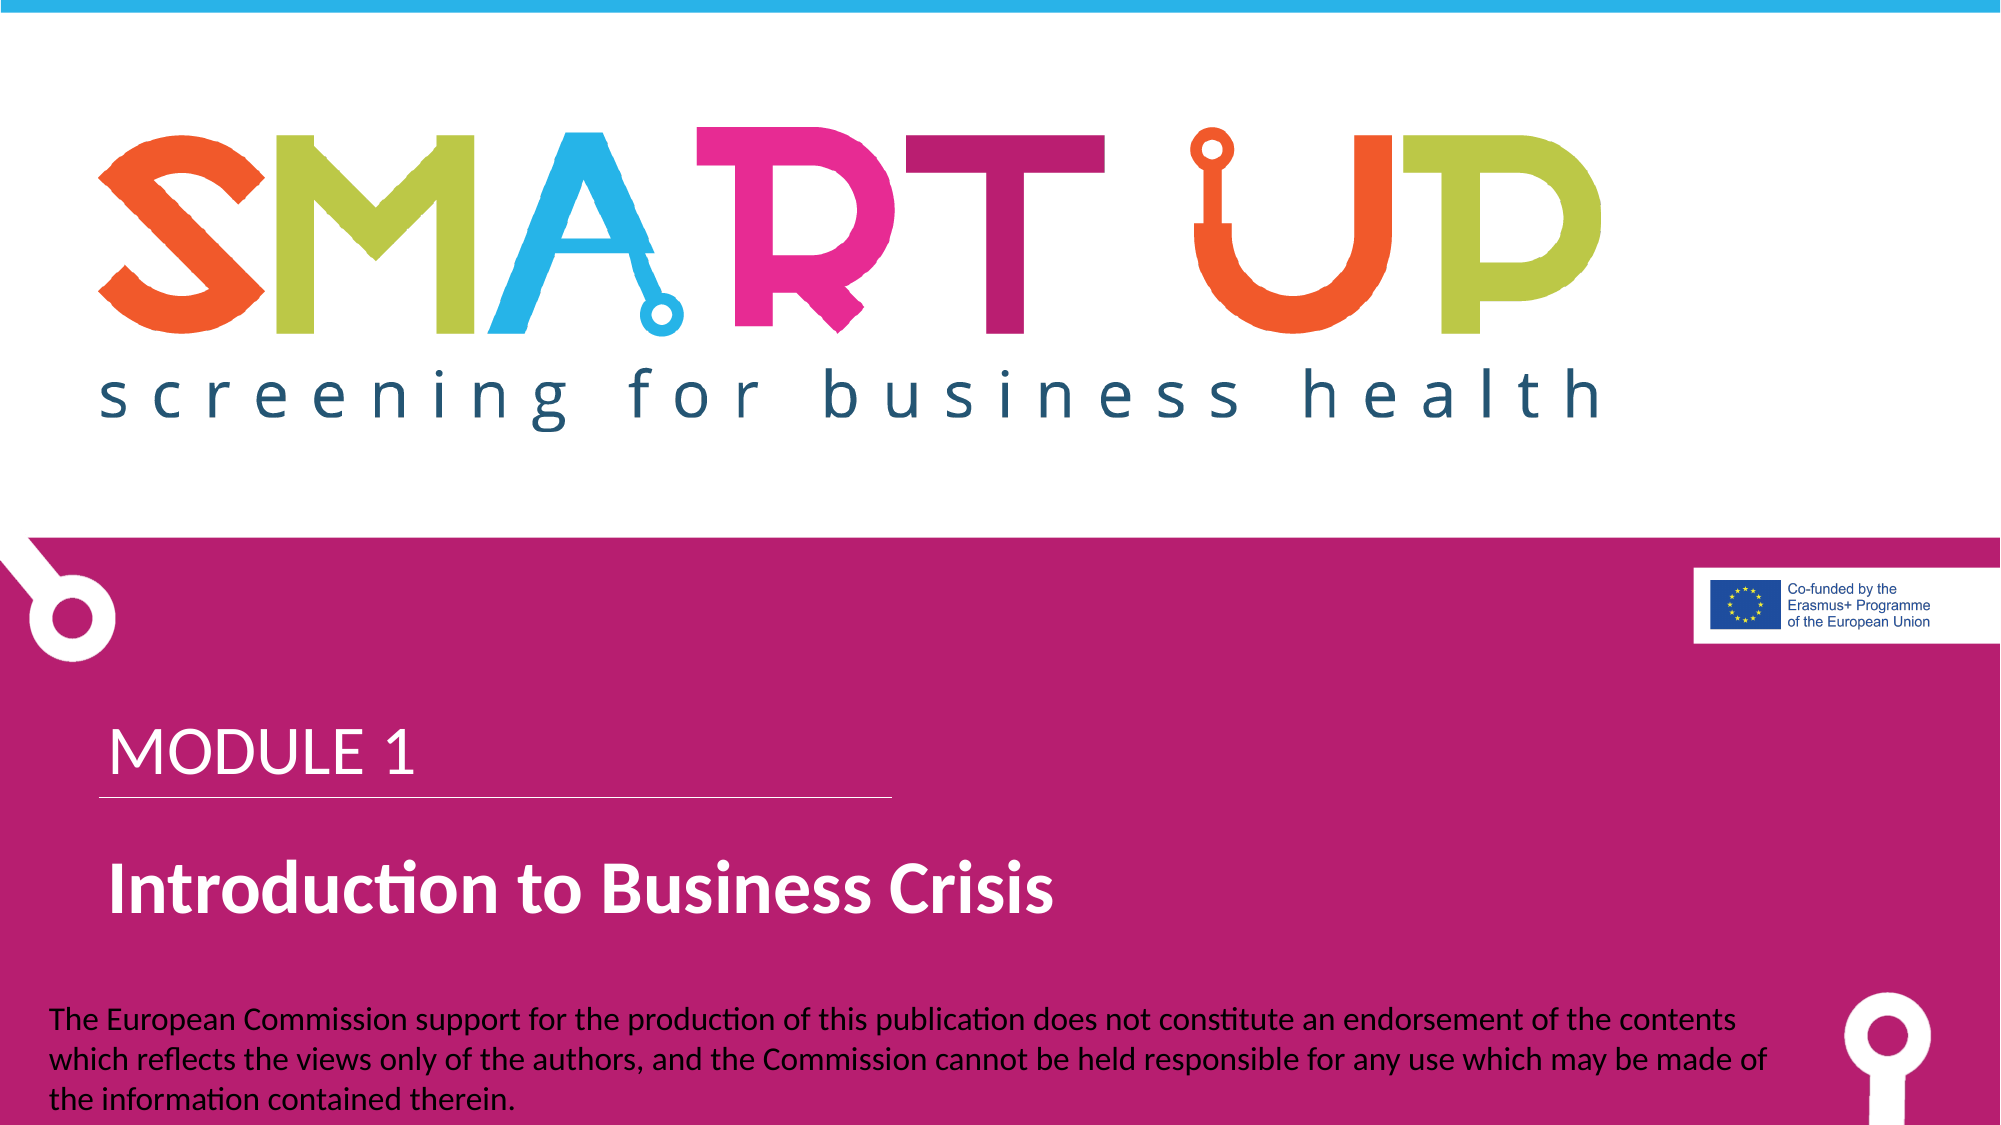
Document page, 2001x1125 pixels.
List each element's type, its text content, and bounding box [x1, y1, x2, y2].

list MODULE 1 Introduction to Business Crisis [92, 706, 1422, 938]
picture [0, 527, 147, 697]
text_box The European Commission support for the production of this publication does not constitute an endorsement of the contents which reflects the views only of the authors, and the Commission cannot be held responsible for any use which may be made of the information contained therein. [33, 990, 1829, 1125]
picture [98, 127, 1601, 432]
picture [1786, 987, 2000, 1125]
